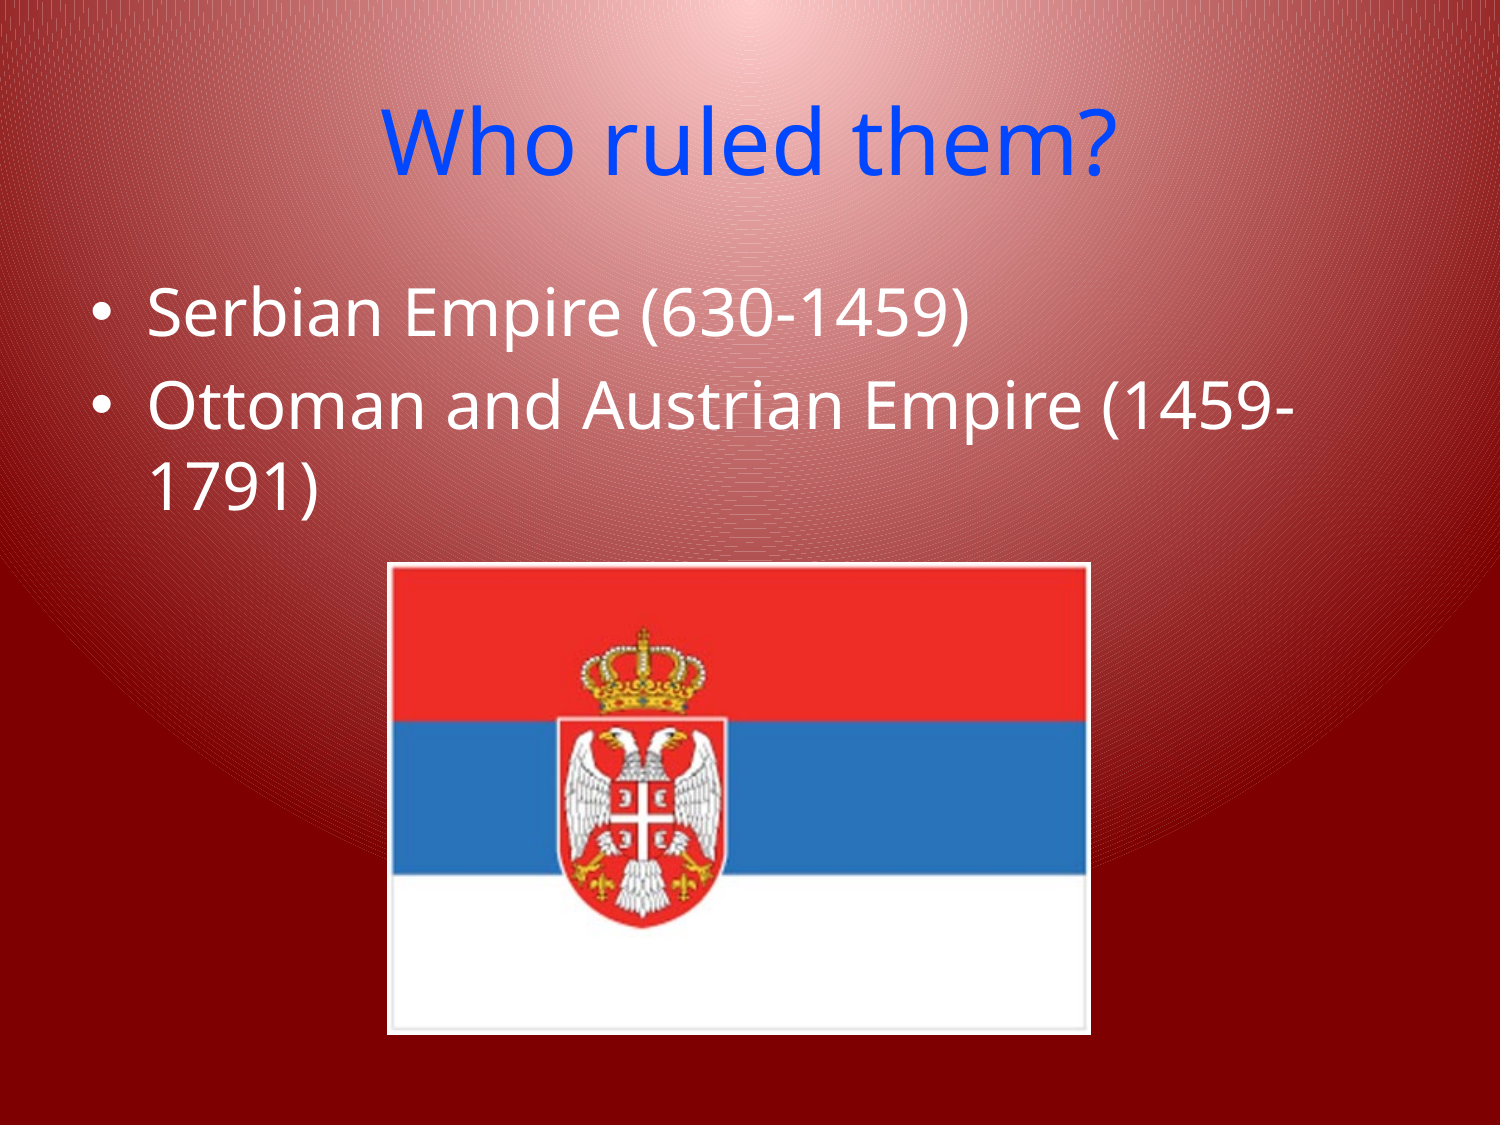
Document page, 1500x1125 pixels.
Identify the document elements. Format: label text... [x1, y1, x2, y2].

list Serbian Empire (630-1459) Ottoman and Austrian Empire (1459-1791) [75, 262, 1425, 1005]
title Who ruled them? [75, 45, 1425, 233]
picture [387, 562, 1091, 1035]
